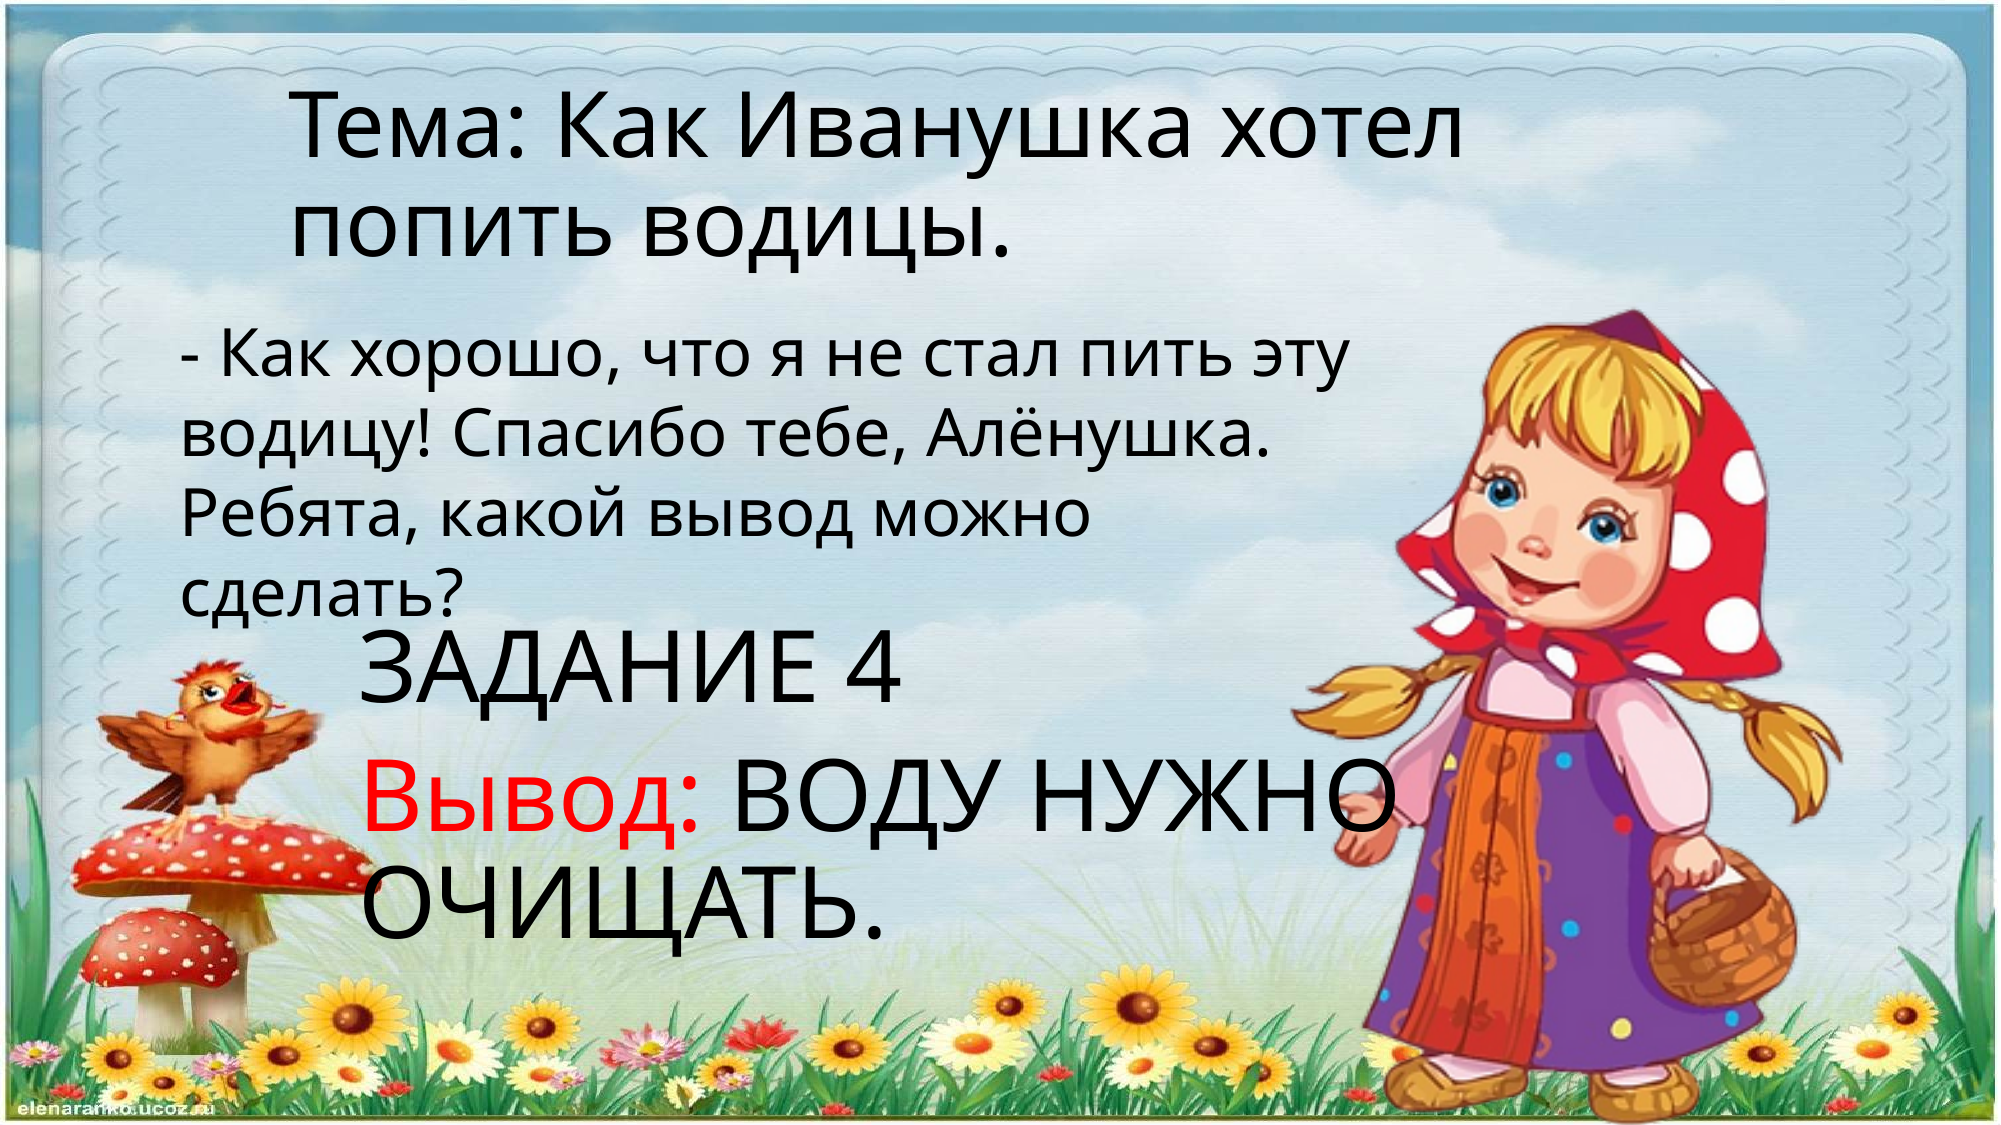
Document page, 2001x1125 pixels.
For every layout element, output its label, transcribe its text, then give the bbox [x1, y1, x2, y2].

picture [0, 0, 2001, 1125]
title Тема: Как Иванушка хотел попить водицы. [273, 68, 1999, 287]
text_box - Как хорошо, что я не стал пить эту водицу! Спасибо тебе, Алёнушка. Ребята, какой вывод можно сделать? [164, 302, 1212, 637]
list ЗАДАНИЕ 4 Вывод: ВОДУ НУЖНО ОЧИЩАТЬ. [343, 637, 1212, 1125]
